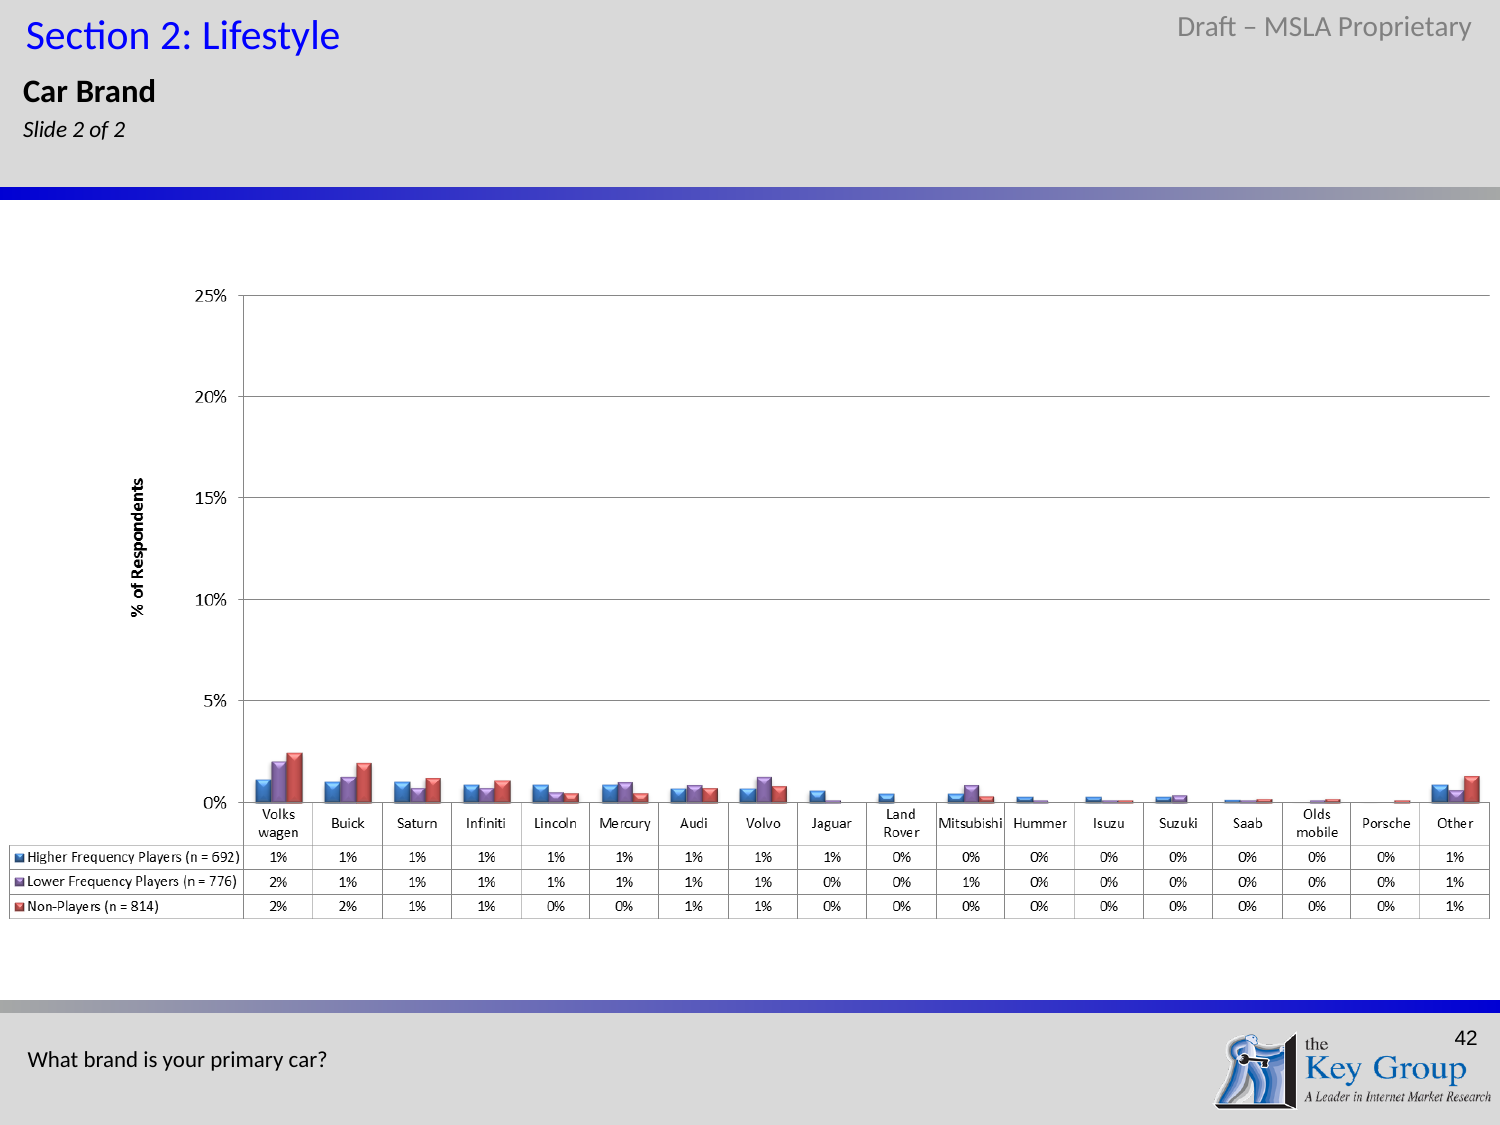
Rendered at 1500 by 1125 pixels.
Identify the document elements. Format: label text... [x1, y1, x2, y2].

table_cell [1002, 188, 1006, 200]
list What brand is your primary car? [12, 1037, 1188, 1086]
picture [1212, 1017, 1500, 1111]
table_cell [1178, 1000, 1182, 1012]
picture [5, 274, 1492, 928]
table_cell 47% [920, 188, 925, 200]
list Car Brand Slide 2 of 2 [8, 62, 1500, 150]
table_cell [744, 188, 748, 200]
list Section 2: Lifestyle [10, 0, 1500, 62]
